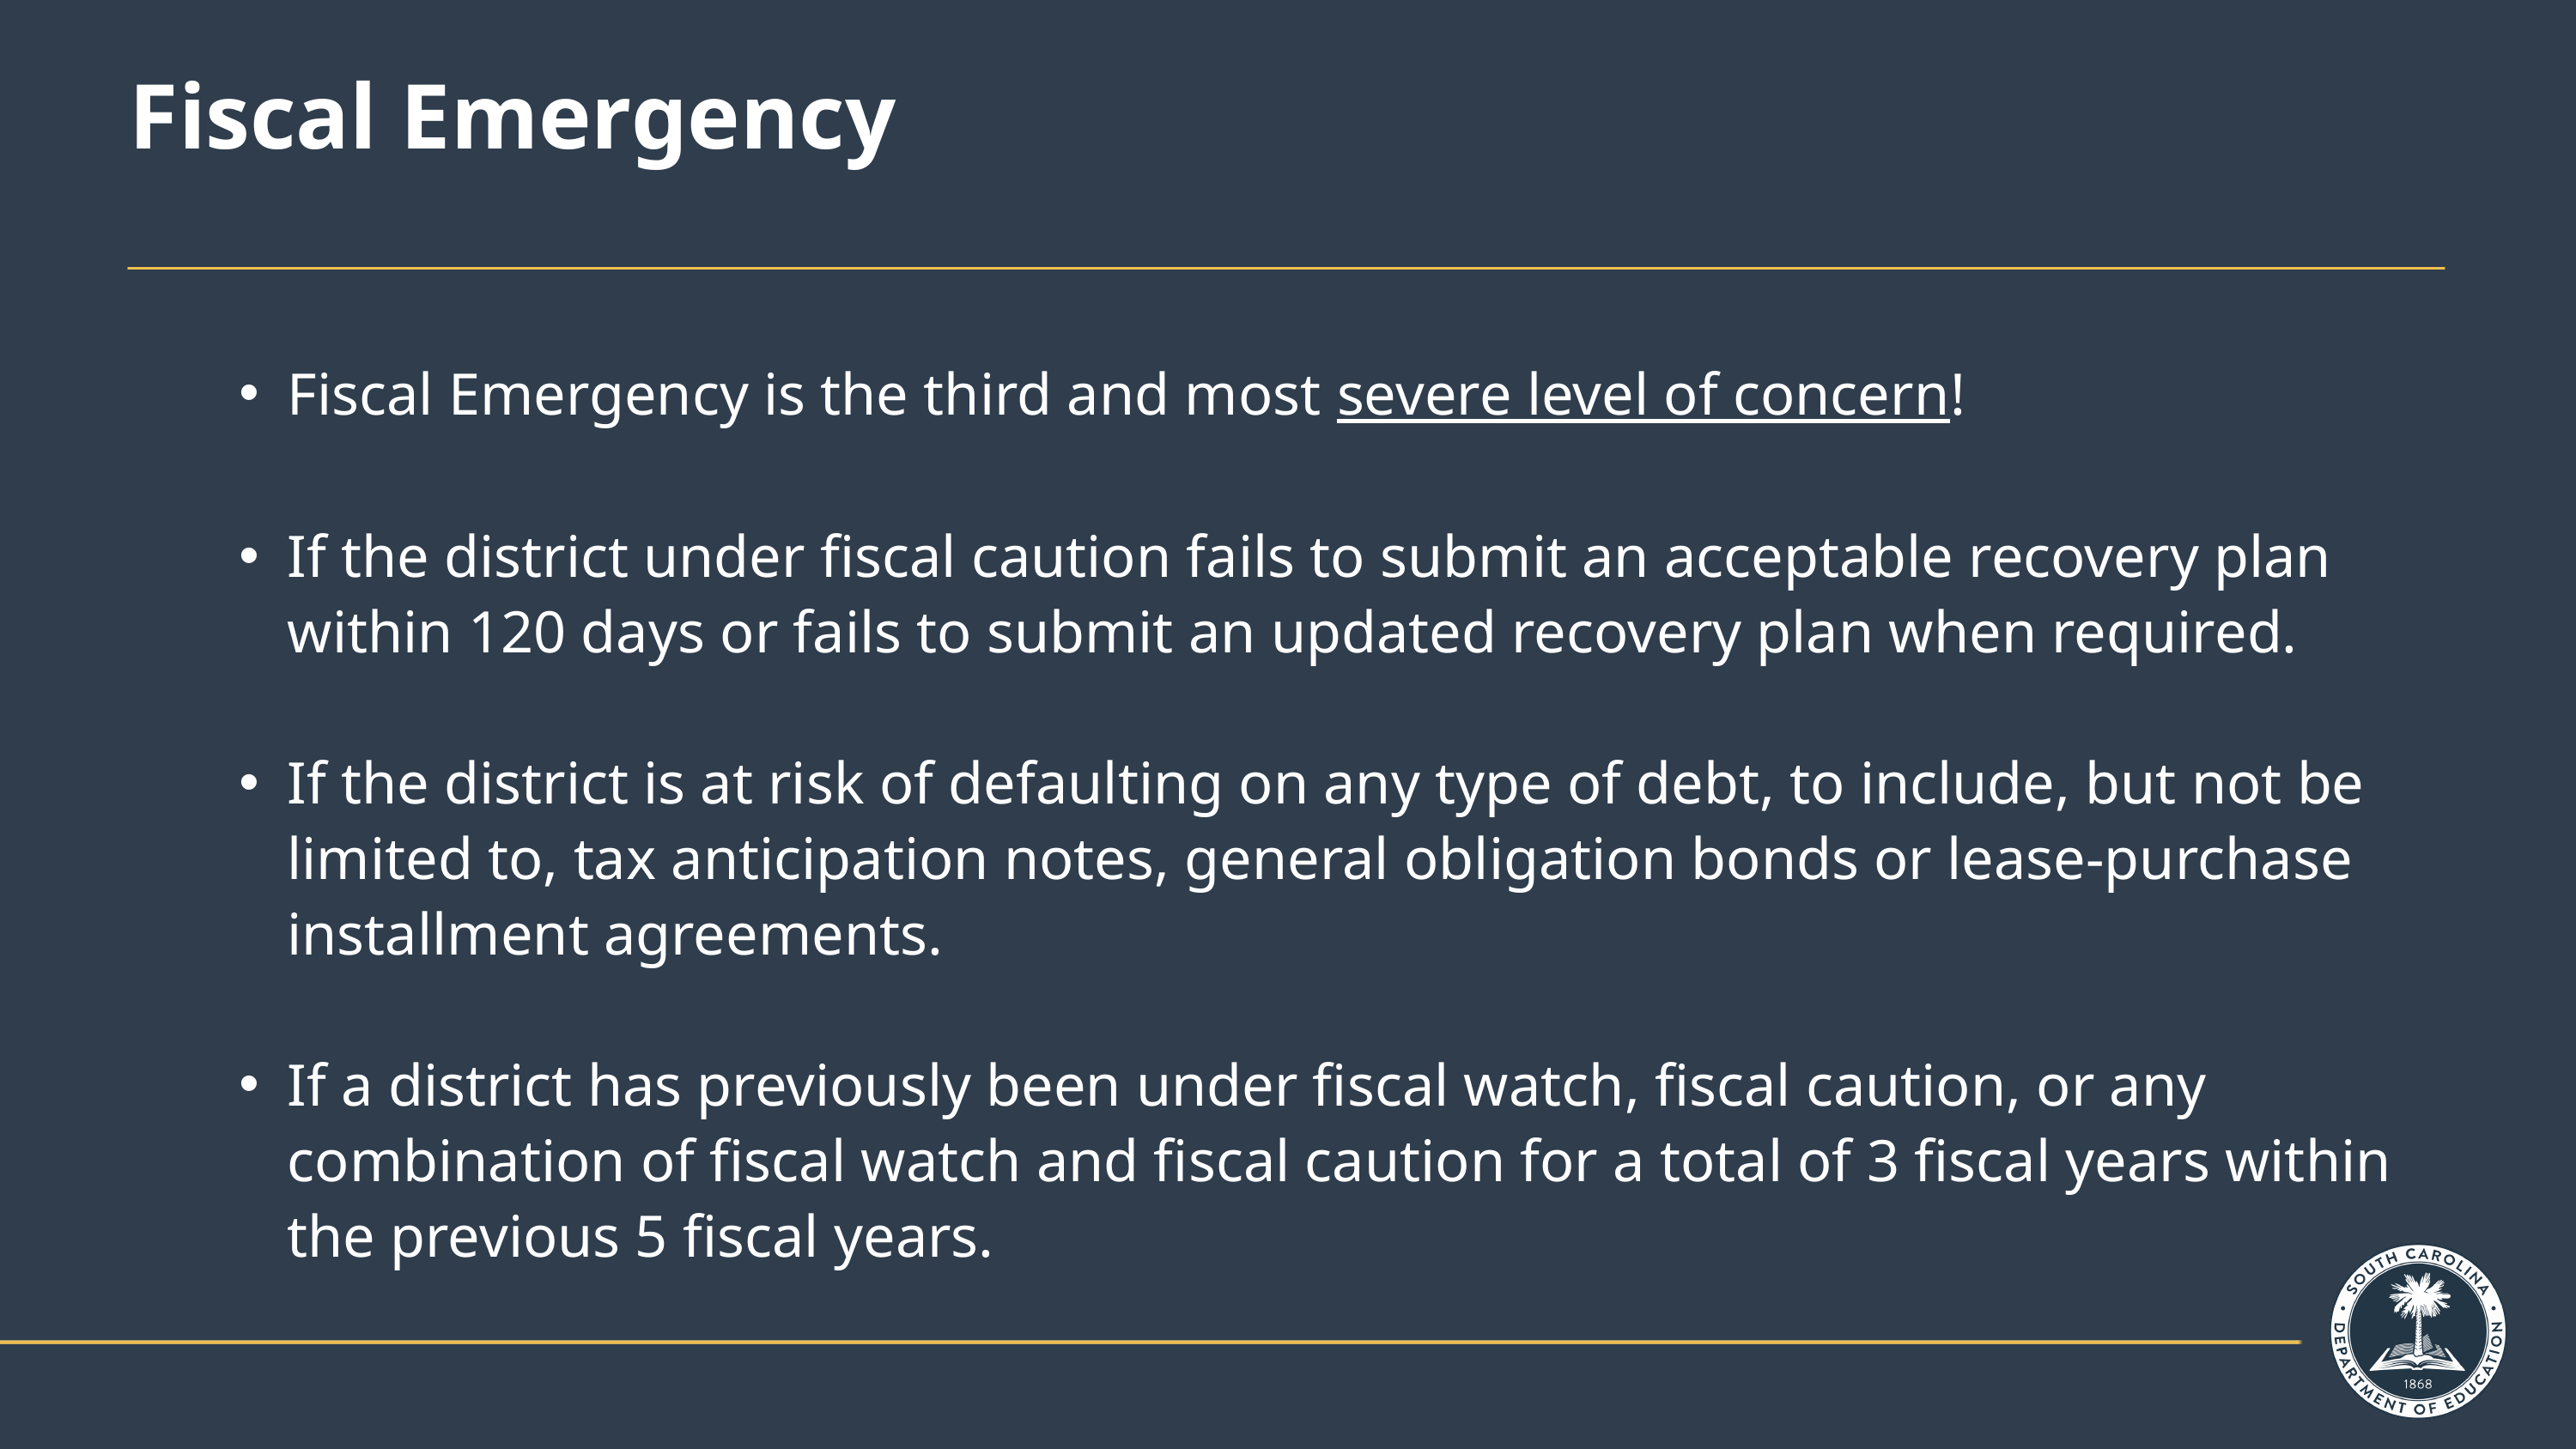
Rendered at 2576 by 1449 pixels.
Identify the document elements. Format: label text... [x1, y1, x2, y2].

picture [2329, 1243, 2507, 1420]
list Fiscal Emergency is the third and most severe level of concern! If the district under fiscal caution fails to submit an acceptable recovery plan within 120 days or fails to submit an updated recovery plan when required. If the district is at risk of defaulting on any type of debt, to include, but not be limited to, tax anticipation notes, general obligation bonds or lease-purchase installment agreements. If a district has previously been under fiscal watch, fiscal caution, or any combination of fiscal watch and fiscal caution for a total of 3 fiscal years within the previous 5 fiscal years. [129, 284, 2440, 1240]
title Fiscal Emergency [129, 76, 2440, 284]
